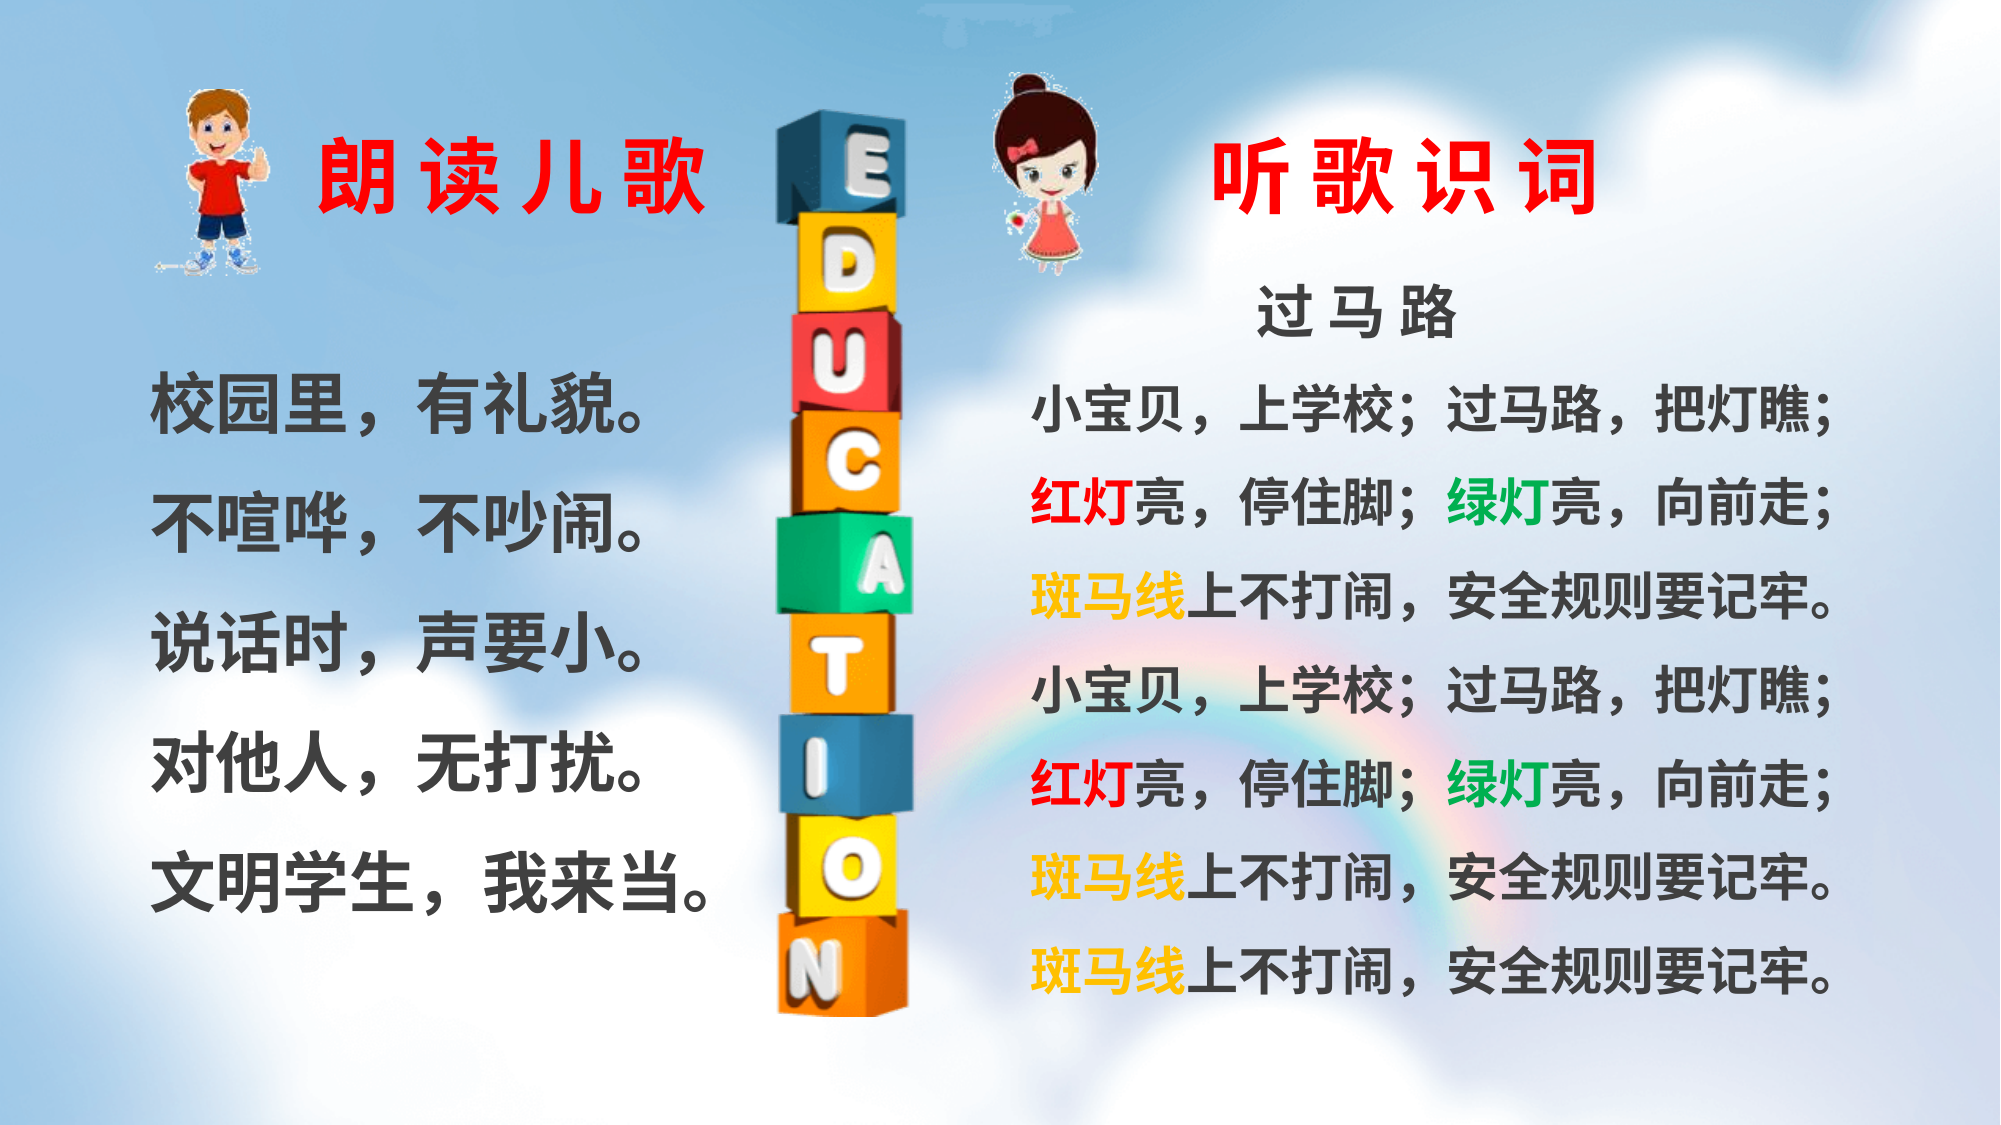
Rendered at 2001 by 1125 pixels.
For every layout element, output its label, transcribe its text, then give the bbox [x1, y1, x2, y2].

picture [0, 0, 2000, 1125]
text_box 听 歌 识 词 [1195, 116, 1671, 232]
text_box 过 马 路 小宝贝，上学校；过马路，把灯瞧； 红灯亮，停住脚；绿灯亮，向前走； 斑马线上不打闹，安全规则要记牢。 小宝贝，上学校；过马路，把灯瞧； 红灯亮，停住脚；绿灯亮，向前走； 斑马线上不打闹，安全规则要记牢。 斑马线上不打闹，安全规则要记牢。 [1015, 232, 1991, 1009]
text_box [88, 116, 727, 935]
